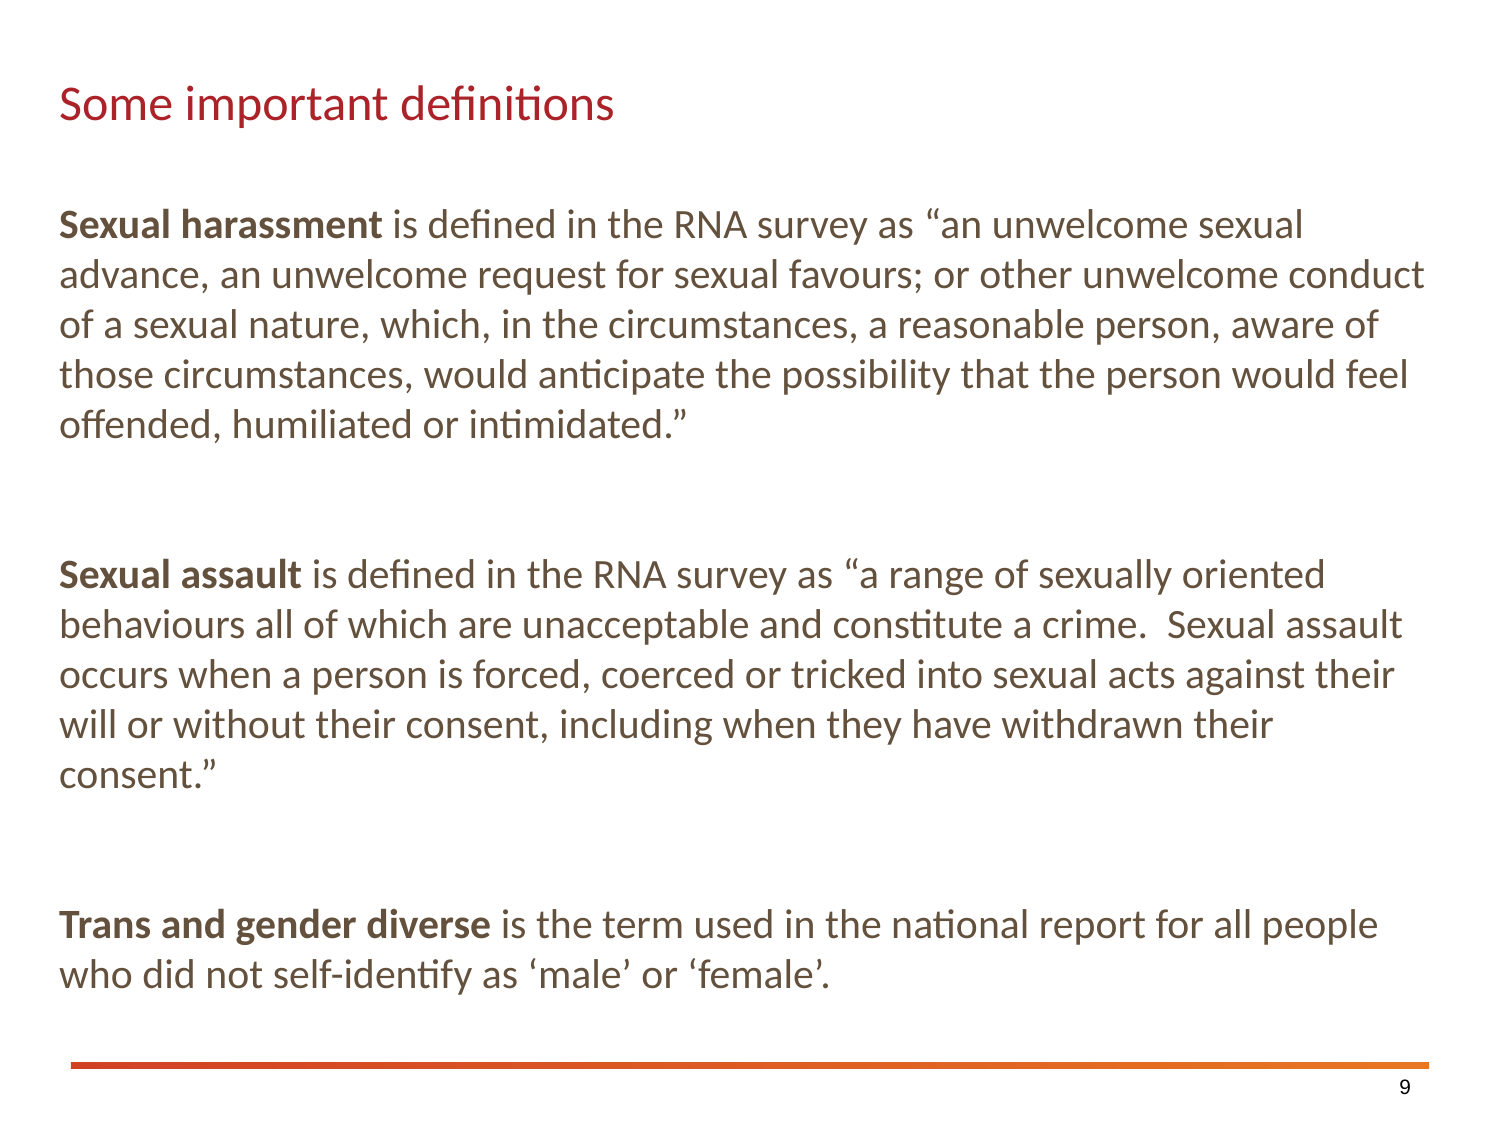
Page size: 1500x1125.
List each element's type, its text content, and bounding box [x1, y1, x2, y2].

list Sexual harassment is defined in the RNA survey as “an unwelcome sexual advance, an unwelcome request for sexual favours; or other unwelcome conduct of a sexual nature, which, in the circumstances, a reasonable person, aware of those circumstances, would anticipate the possibility that the person would feel offended, humiliated or intimidated.” Sexual assault is defined in the RNA survey as “a range of sexually oriented behaviours all of which are unacceptable and constitute a crime. Sexual assault occurs when a person is forced, coerced or tricked into sexual acts against their will or without their consent, including when they have withdrawn their consent.” Trans and gender diverse is the term used in the national report for all people who did not self-identify as ‘male’ or ‘female’. [59, 196, 1430, 939]
title Some important definitions [59, 70, 1430, 196]
